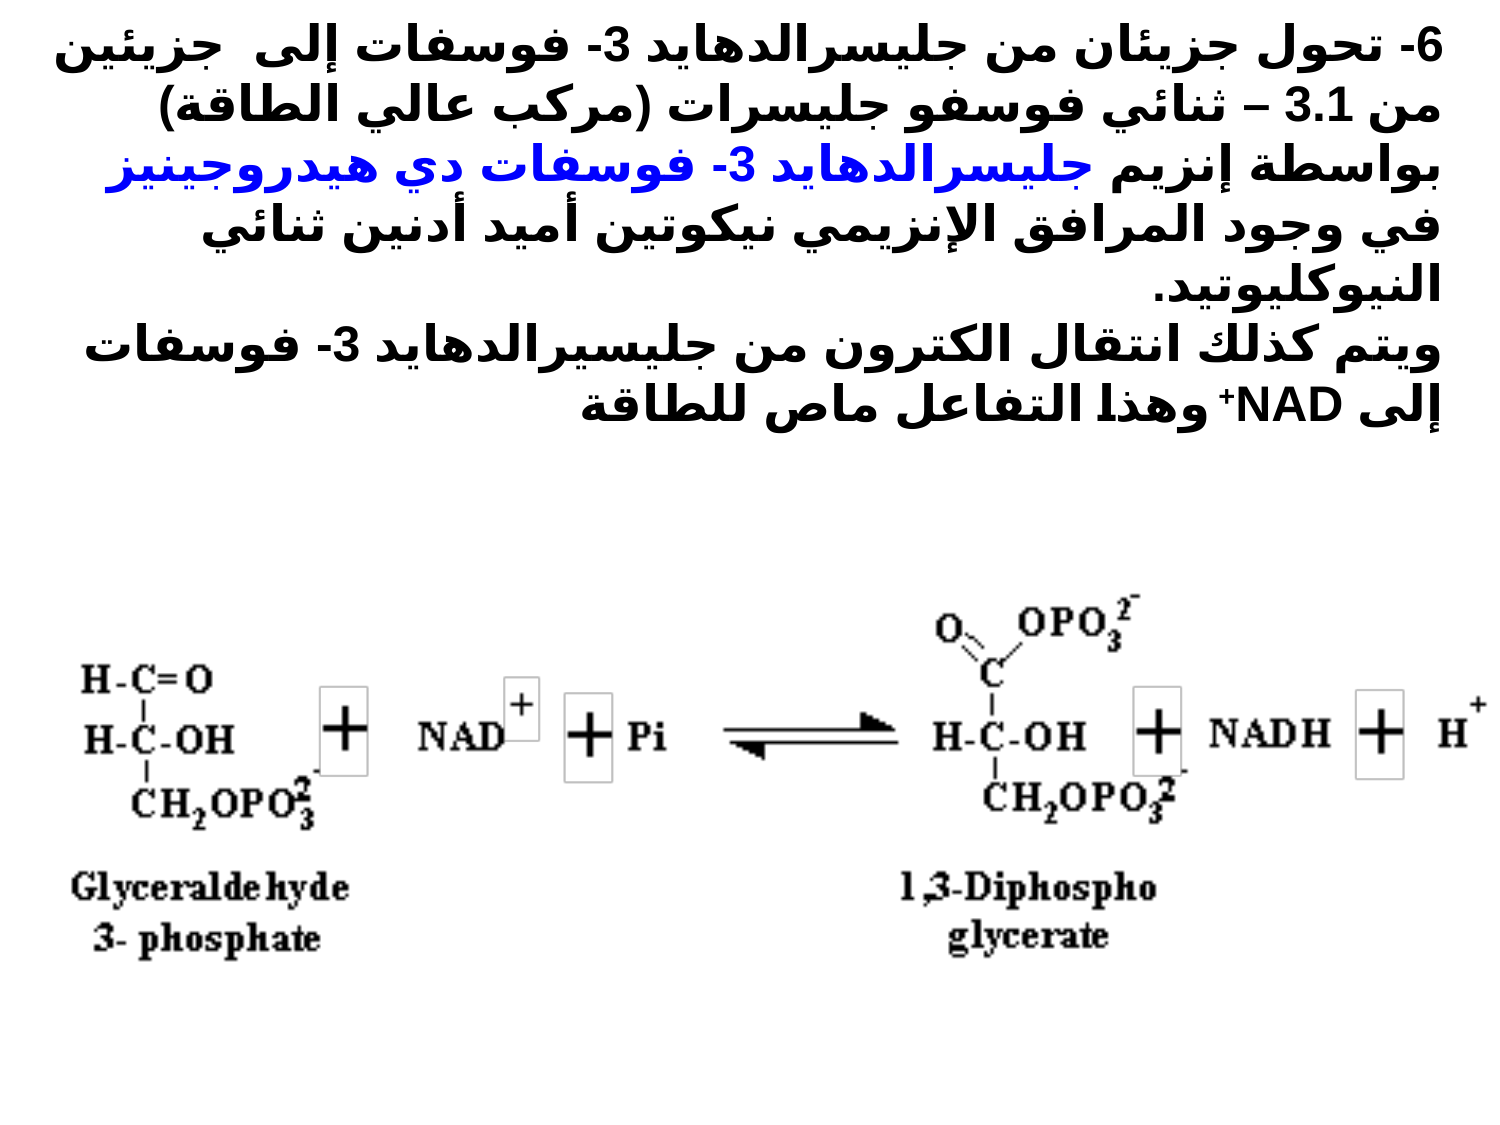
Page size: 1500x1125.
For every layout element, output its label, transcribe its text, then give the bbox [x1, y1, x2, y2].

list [0, 567, 1500, 1004]
text_box 6- تحول جزيئان من جليسرالدهايد 3- فوسفات إلى جزيئين من 3.1 – ثنائي فوسفو جليسرات (مركب عالي الطاقة) بواسطة إنزيم جليسرالدهايد 3- فوسفات دي هيدروجينيز في وجود المرافق الإنزيمي نيكوتين أميد أدنين ثنائي النيوكليوتيد. ويتم كذلك انتقال الكترون من جليسيرالدهايد 3- فوسفات إلى NAD+ وهذا التفاعل ماص للطاقة [29, 4, 1459, 439]
